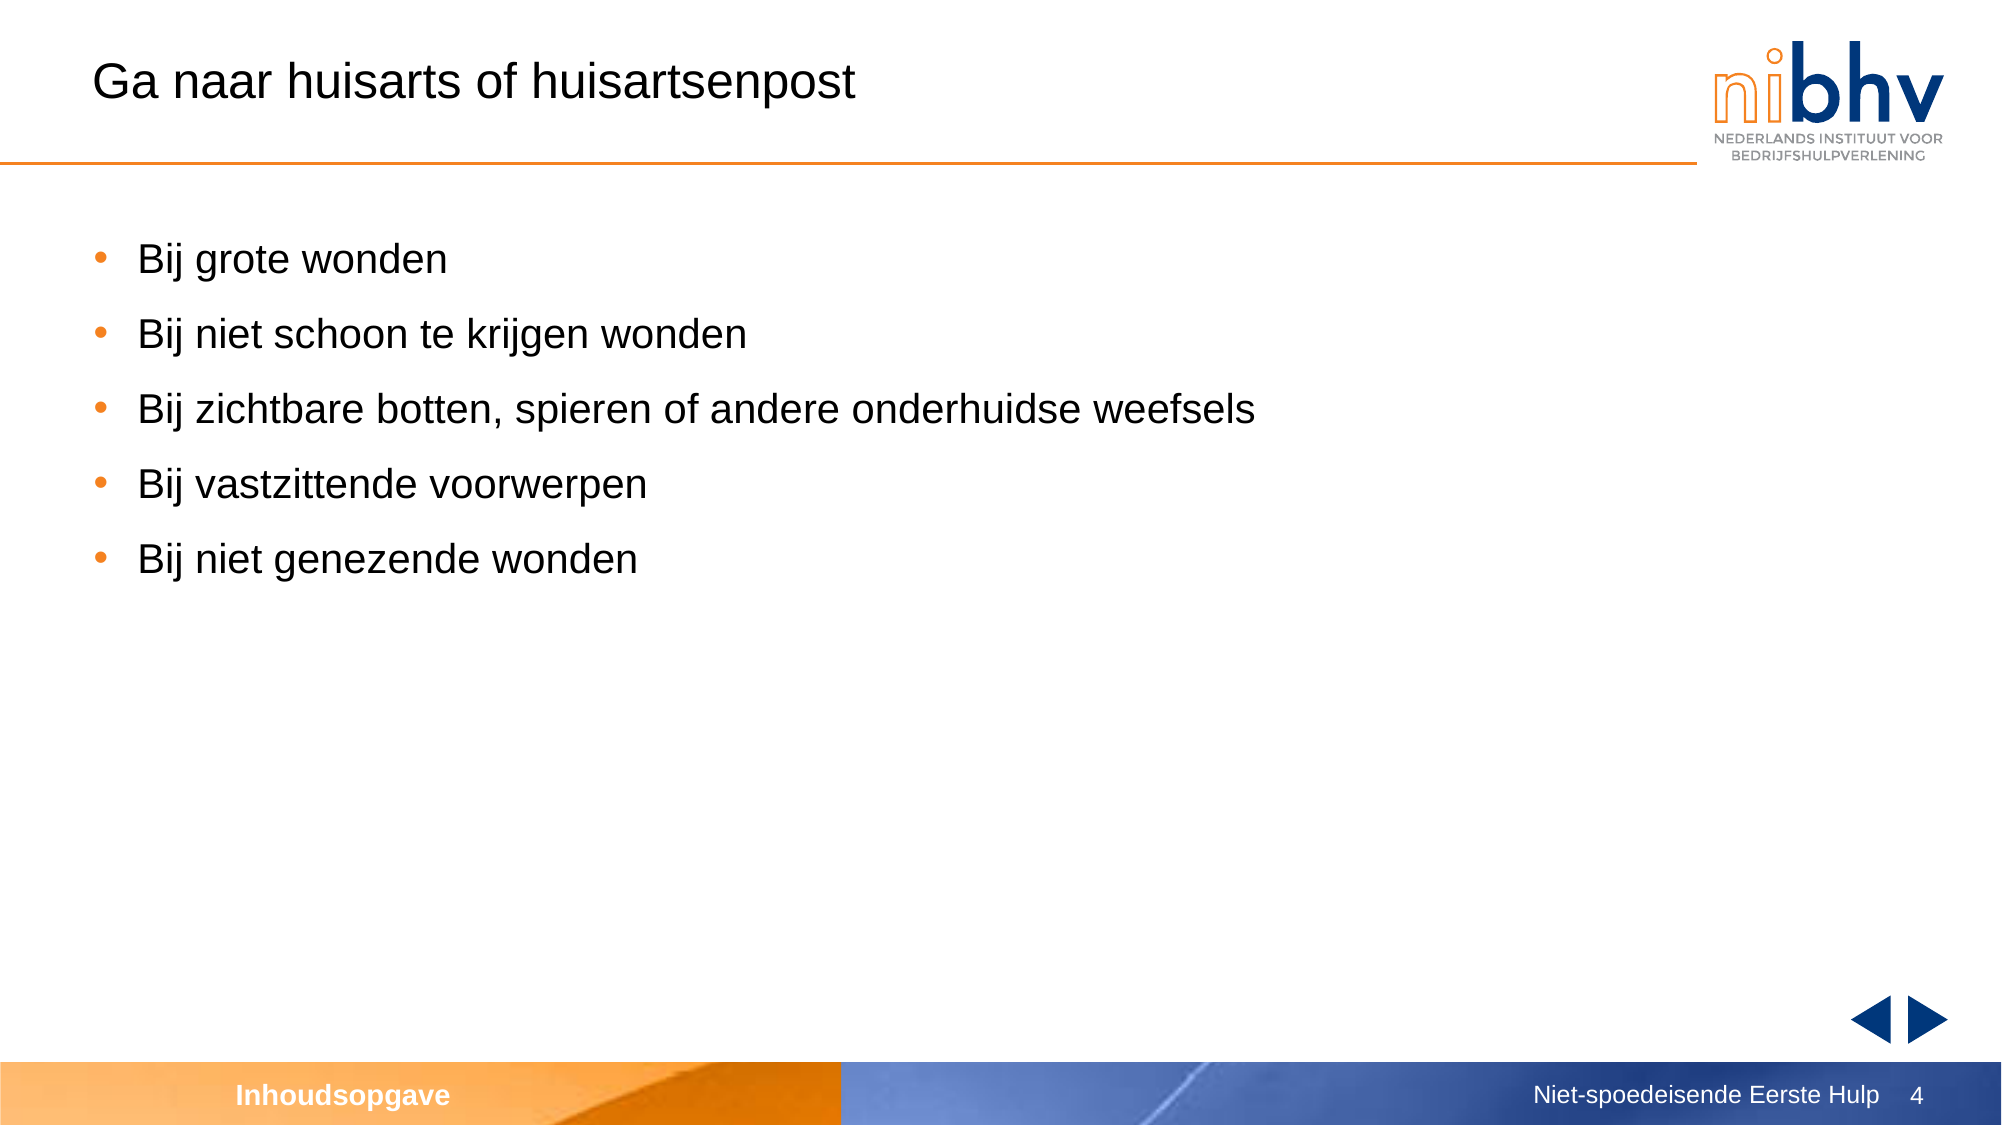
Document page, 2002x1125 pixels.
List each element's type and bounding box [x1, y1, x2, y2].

text_box [0, 0, 2001, 1125]
text_box [1838, 987, 1967, 1047]
text_box [195, 1058, 473, 1125]
